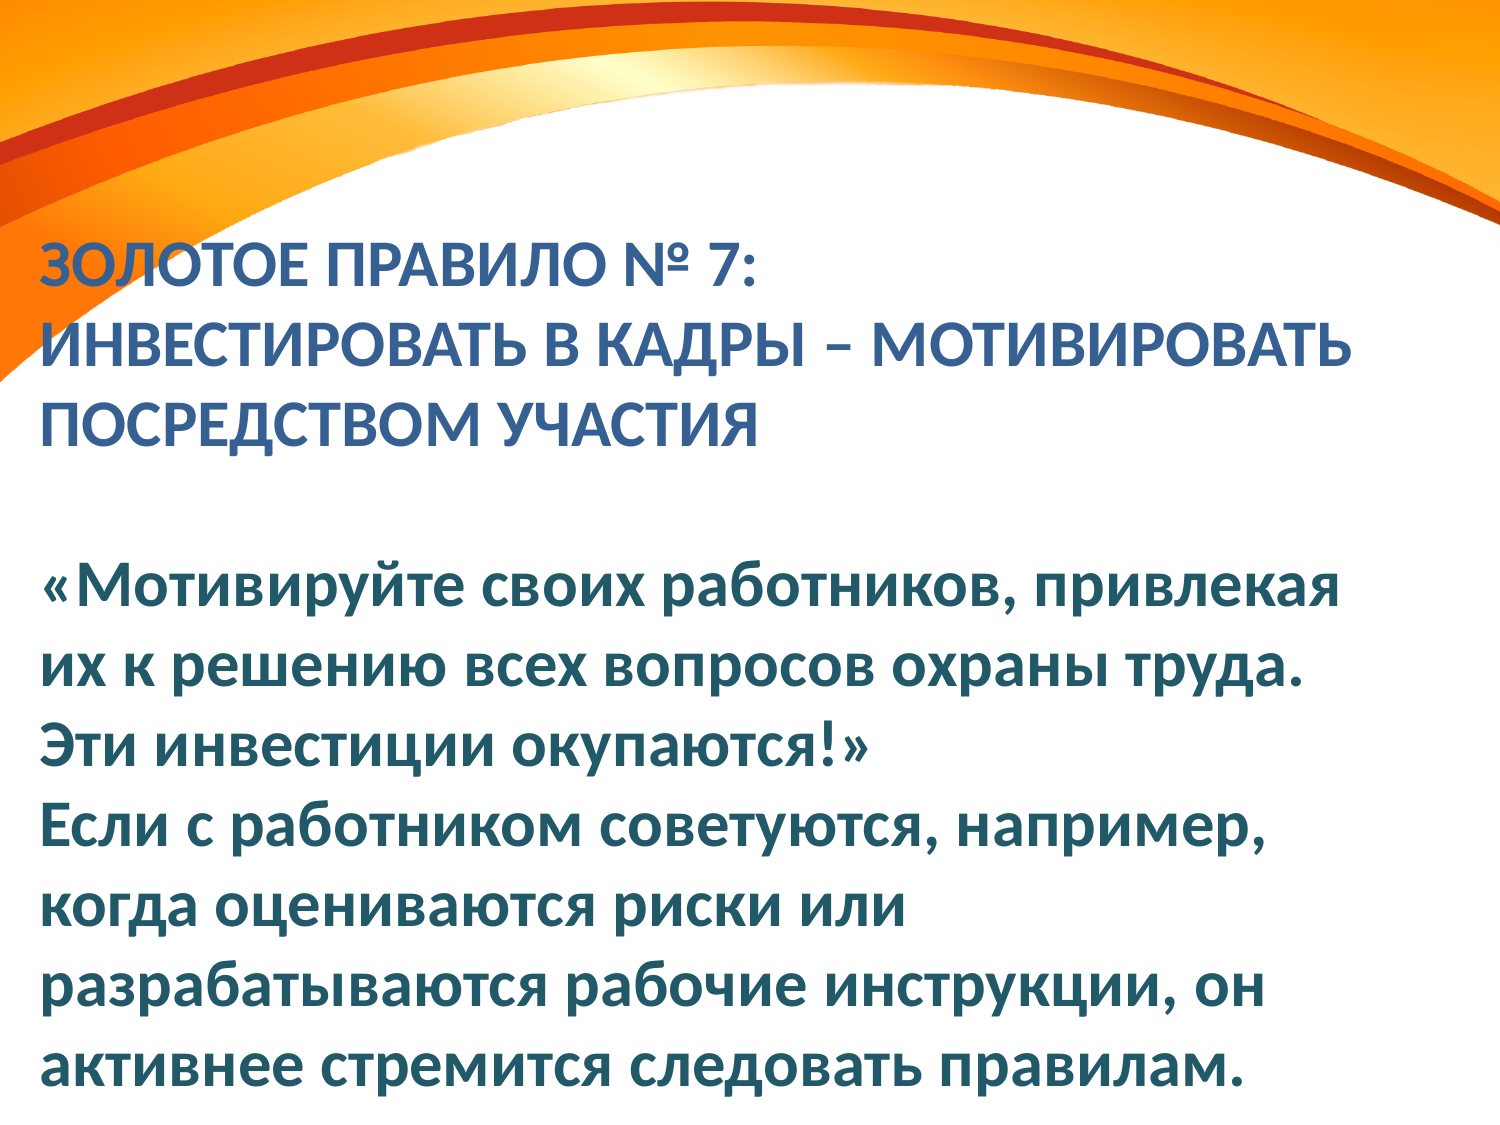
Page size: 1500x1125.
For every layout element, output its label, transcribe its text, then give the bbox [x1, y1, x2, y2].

picture [0, 0, 1500, 389]
text_box ЗОЛОТОЕ ПРАВИЛО № 7: ИНВЕСТИРОВАТЬ В КАДРЫ – МОТИВИРОВАТЬ ПОСРЕДСТВОМ УЧАСТИЯ «Мотивируйте своих работников, привлекая их к решению всех вопросов охраны труда. Эти инвестиции окупаются!» Если с работником советуются, например, когда оцениваются риски или разрабатываются рабочие инструкции, он активнее стремится следовать правилам. [24, 212, 1425, 1125]
